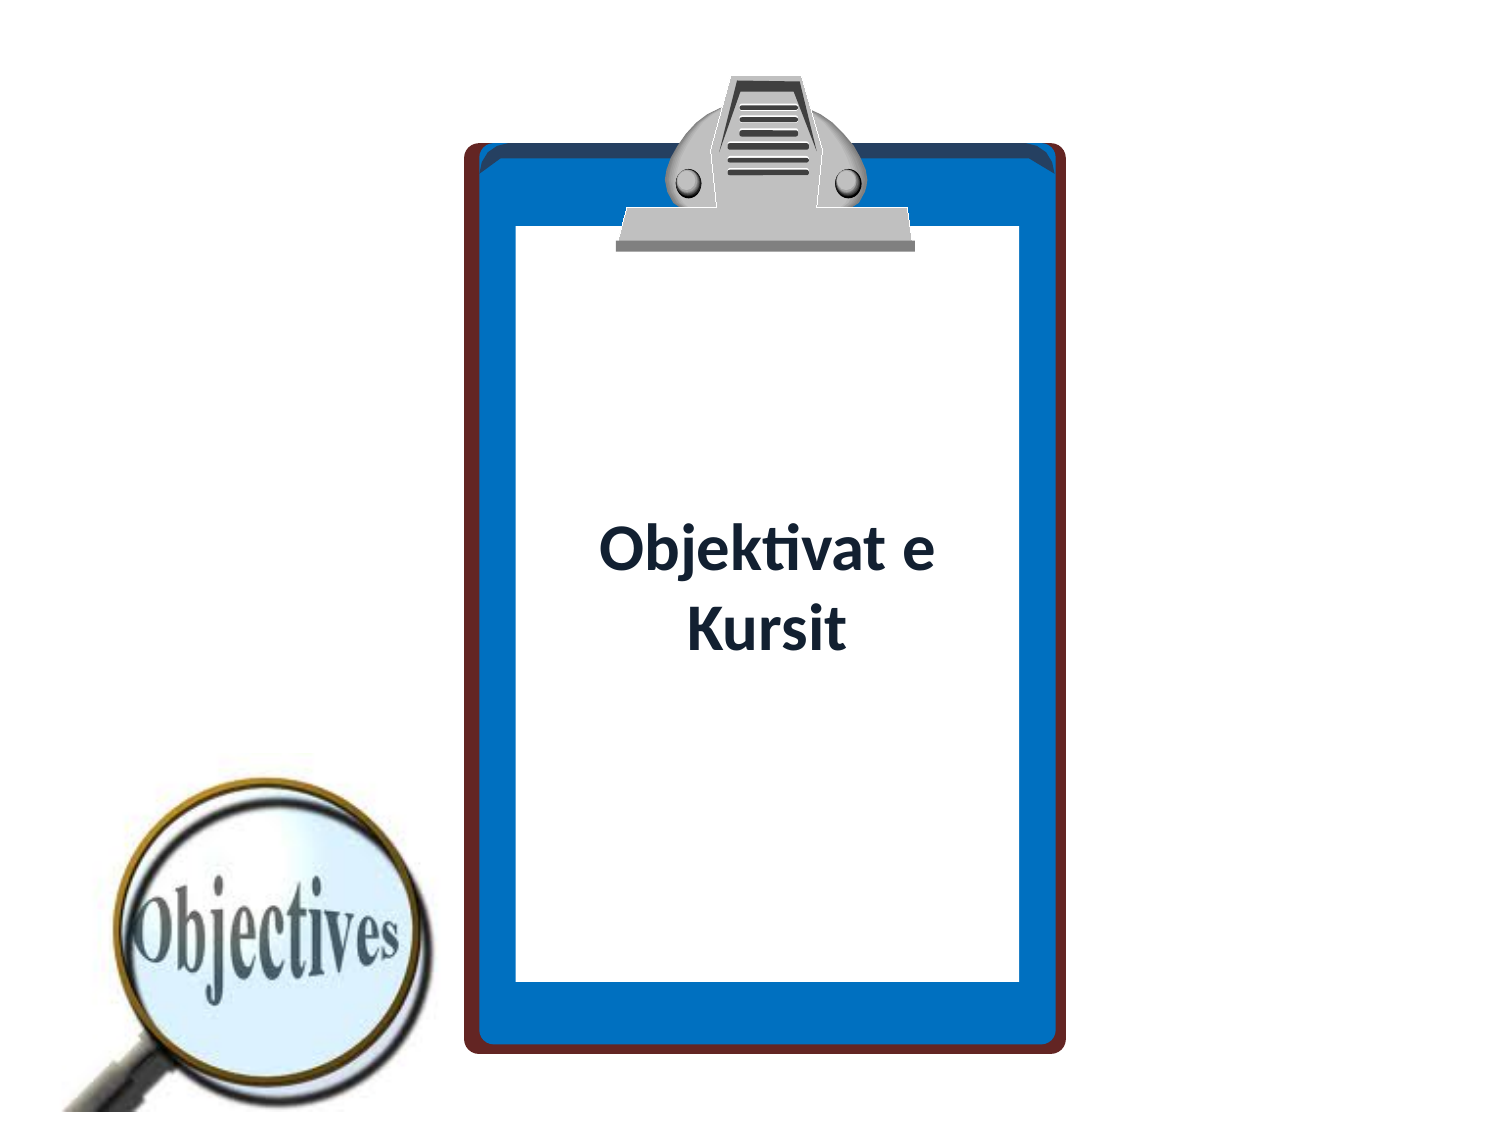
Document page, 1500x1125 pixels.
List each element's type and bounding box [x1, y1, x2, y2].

text_box [463, 74, 1067, 1056]
picture [0, 753, 539, 1112]
